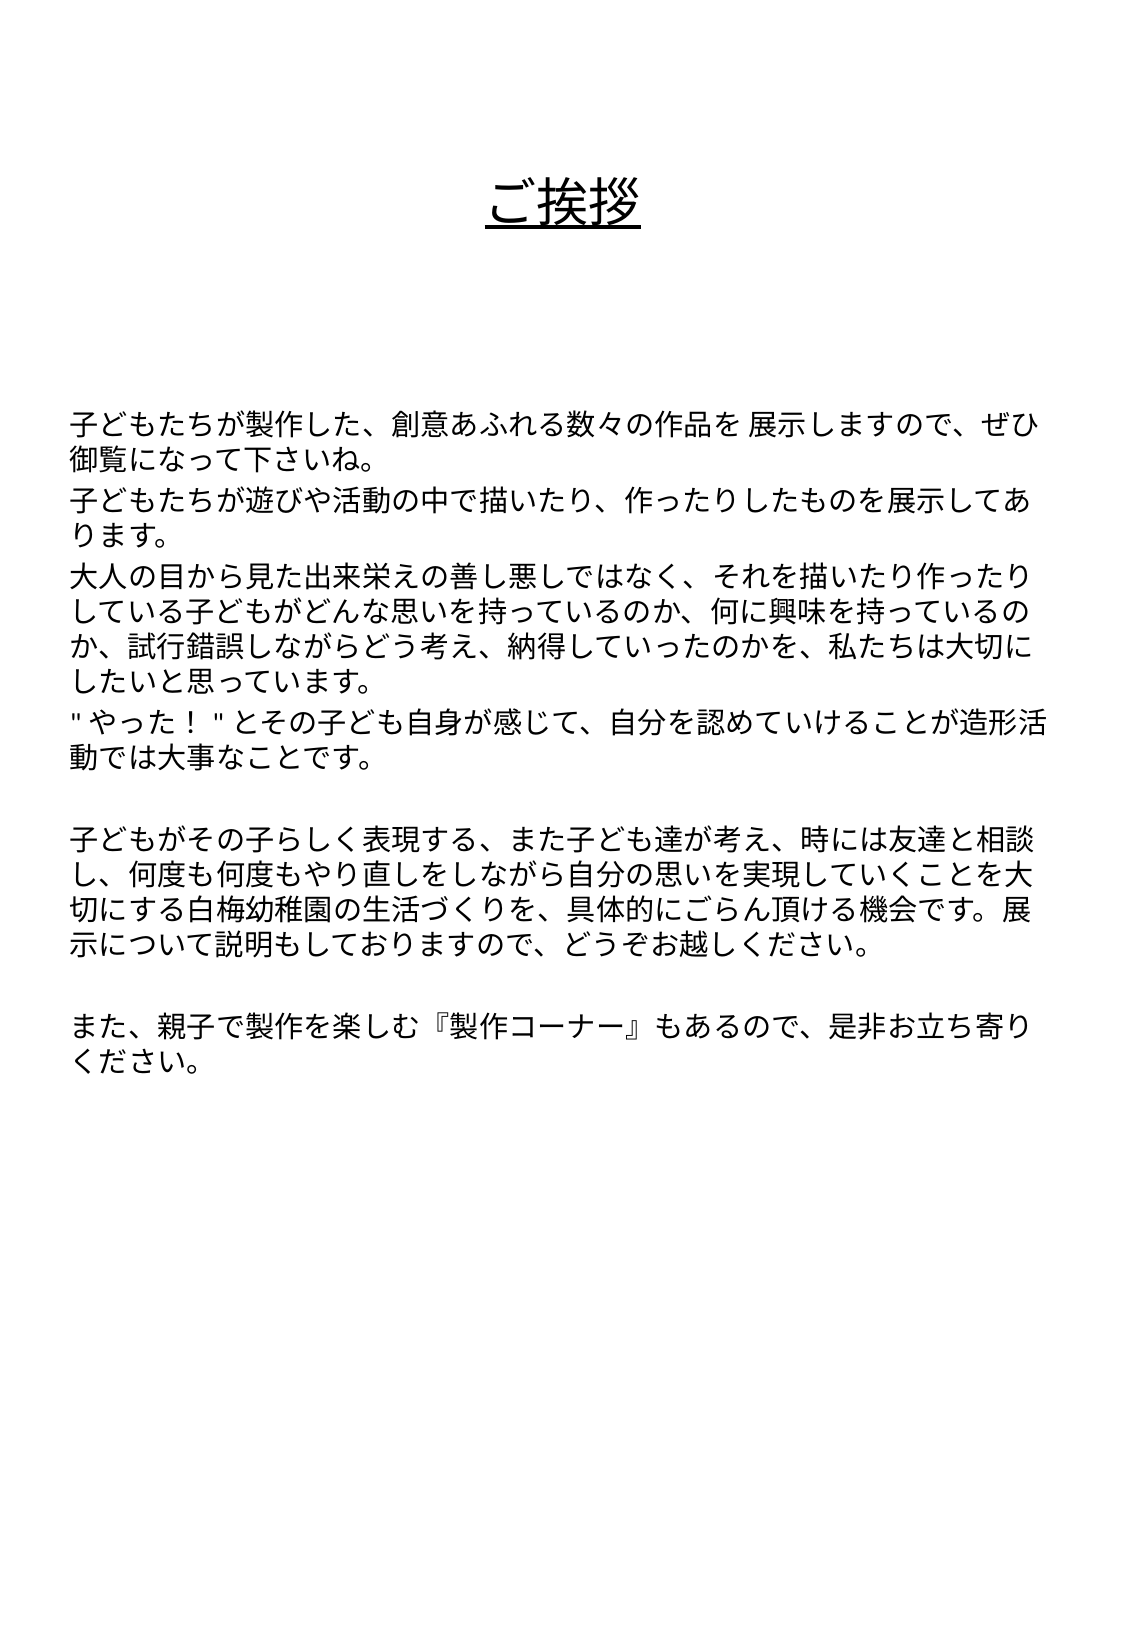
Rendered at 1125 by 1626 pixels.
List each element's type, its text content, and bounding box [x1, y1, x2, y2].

title ご挨拶 [56, 65, 1069, 336]
list 子どもたちが製作した、創意あふれる数々の作品を 展示しますので、ぜひ御覧になって下さいね。 子どもたちが遊びや活動の中で描いたり、作ったりしたものを展示してあります。 大人の目から見た出来栄えの善し悪しではなく、それを描いたり作ったりしている子どもがどんな思いを持っているのか、何に興味を持っているのか、試行錯誤しながらどう考え、納得していったのかを、私たちは大切にしたいと思っています。 "やった！"とその子ども自身が感じて、自分を認めていけることが造形活動では大事なことです。 子どもがその子らしく表現する、また子ども達が考え、時には友達と相談し、何度も何度もやり直しをしながら自分の思いを実現していくことを大切にする白梅幼稚園の生活づくりを、具体的にごらん頂ける機会です。展示について説明もしておりますので、どうぞお越しください。 また、親子で製作を楽しむ『製作コーナー』もあるので、是非お立ち寄りください。 [56, 399, 1069, 1105]
